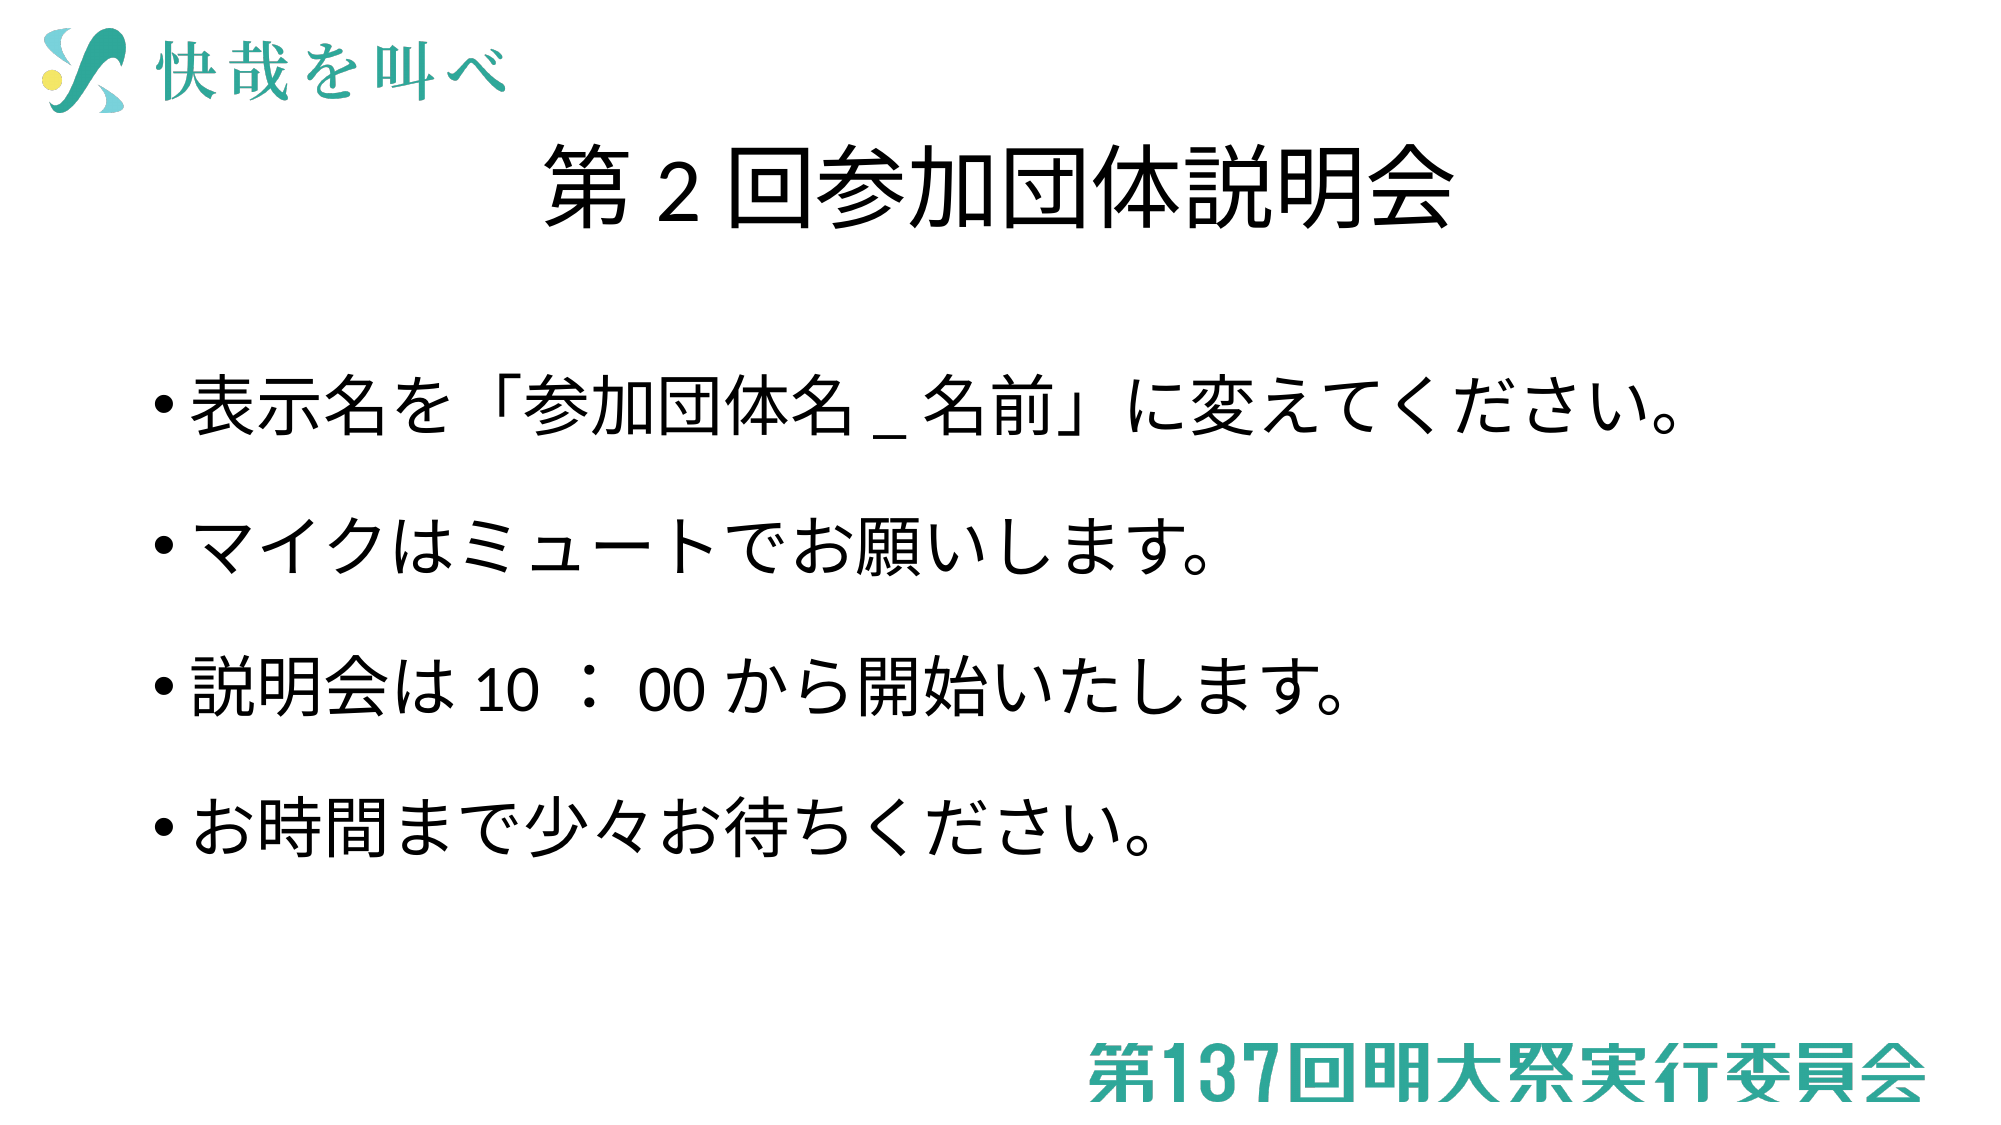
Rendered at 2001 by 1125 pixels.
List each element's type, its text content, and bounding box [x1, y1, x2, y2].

picture [41, 28, 506, 113]
title 第2回参加団体説明会 [137, 82, 1863, 301]
picture [1088, 1043, 1926, 1102]
list 表示名を「参加団体名_名前」に変えてください。 マイクはミュートでお願いします。 説明会は10：00から開始いたします。 お時間まで少々お待ちください。 [137, 316, 1863, 1014]
